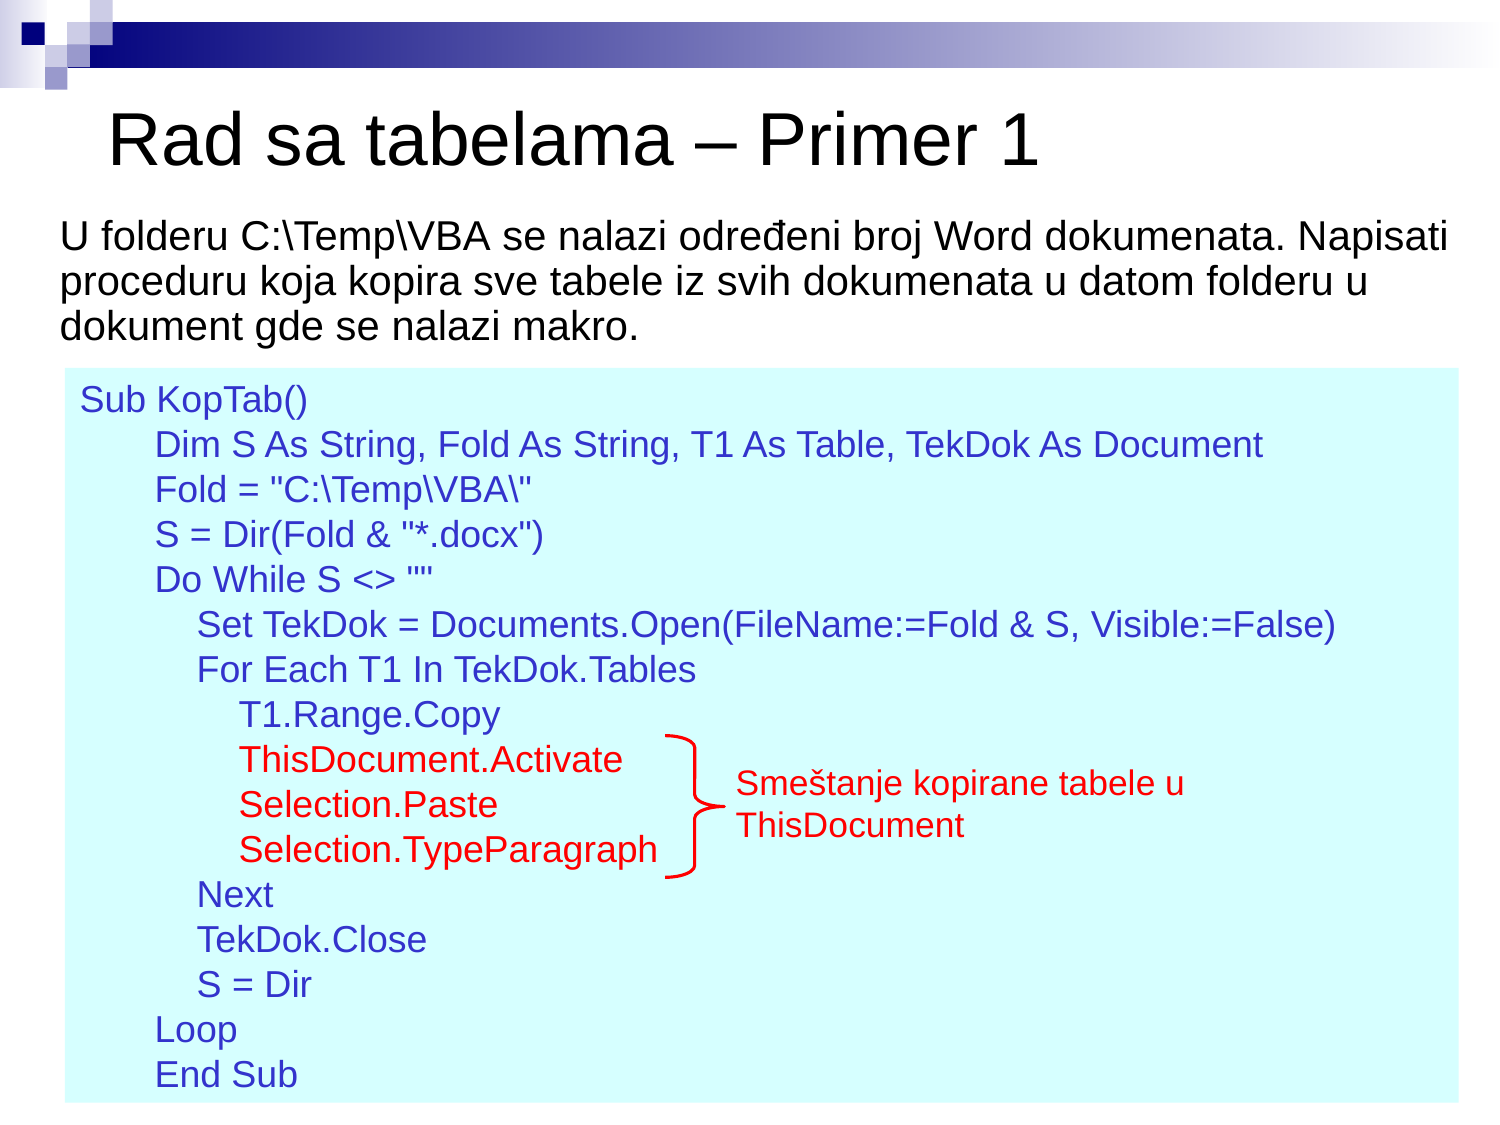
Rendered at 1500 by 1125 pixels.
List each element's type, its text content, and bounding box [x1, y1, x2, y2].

text_box Sub KopTab() Dim S As String, Fold As String, T1 As Table, TekDok As Document Fold = "C:\Temp\VBA\" S = Dir(Fold & "*.docx") Do While S <> "" Set TekDok = Documents.Open(FileName:=Fold & S, Visible:=False) For Each T1 In TekDok.Tables T1.Range.Copy ThisDocument.Activate Selection.Paste Selection.TypeParagraph Next TekDok.Close S = Dir Loop End Sub [64, 367, 1459, 1103]
text_box Smeštanje kopirane tabele u ThisDocument [720, 752, 1211, 853]
title Rad sa tabelama – Primer 1 [92, 75, 1069, 197]
text_box [665, 735, 725, 878]
text_box U folderu C:\Temp\VBA se nalazi određeni broj Word dokumenata. Napisati proceduru koja kopira sve tabele iz svih dokumenata u datom folderu u dokument gde se nalazi makro. [44, 207, 1475, 357]
